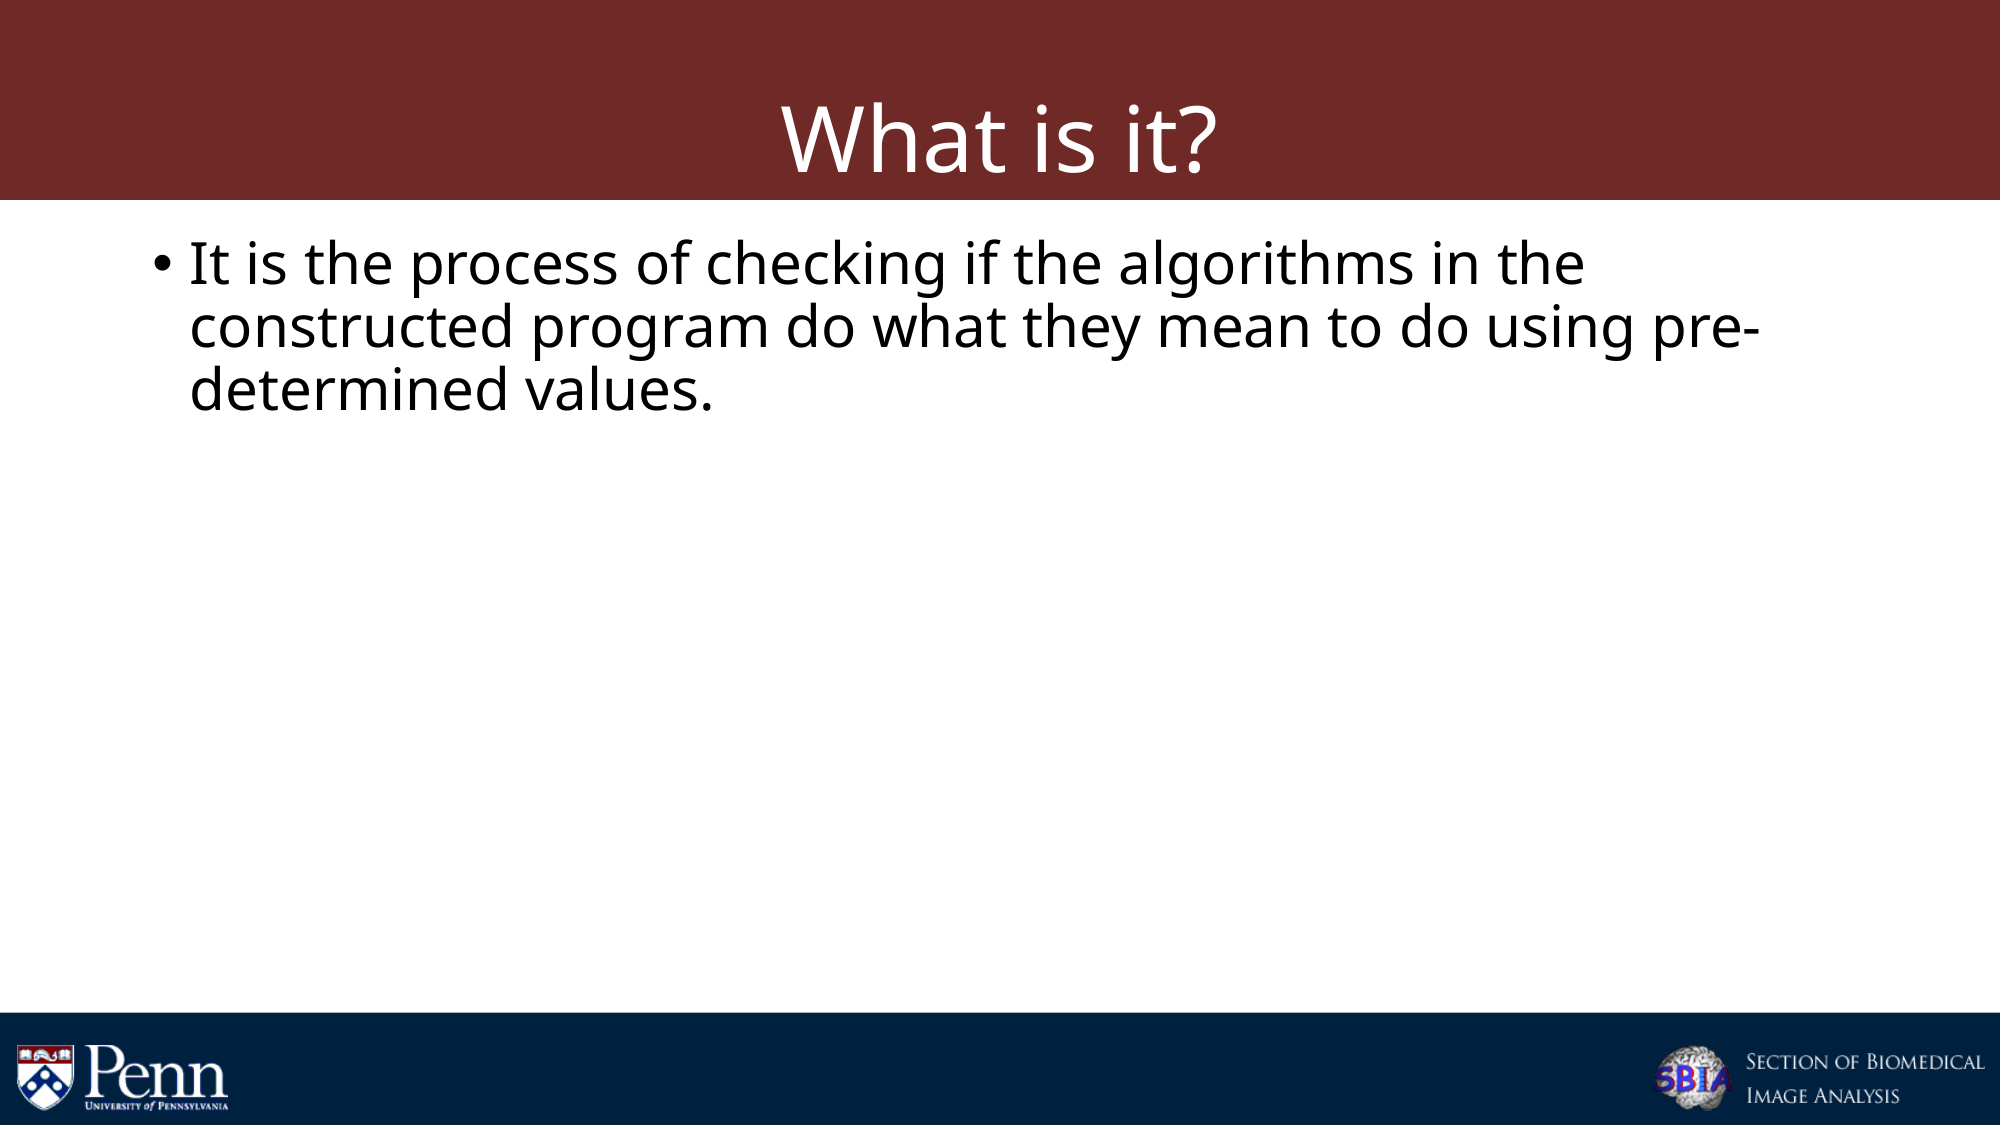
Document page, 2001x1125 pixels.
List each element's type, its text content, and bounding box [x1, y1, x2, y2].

picture [1652, 1044, 1985, 1112]
picture [17, 1045, 228, 1111]
list It is the process of checking if the algorithms in the constructed program do what they mean to do using pre-determined values. [137, 226, 1863, 988]
title What is it? [137, 0, 1863, 200]
